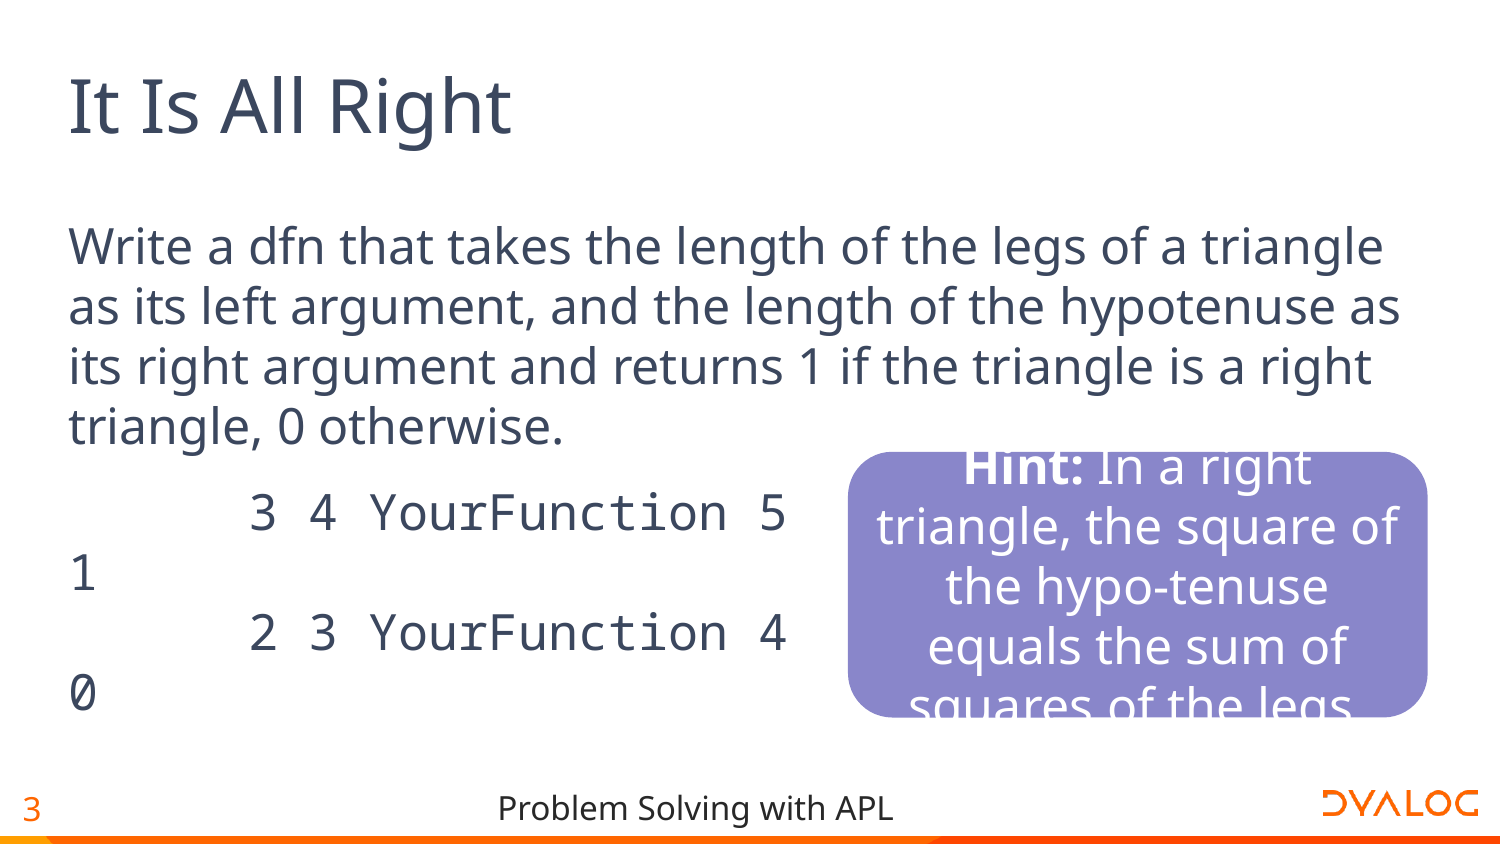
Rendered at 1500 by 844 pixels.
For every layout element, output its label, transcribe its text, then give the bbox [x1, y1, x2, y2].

picture [1323, 790, 1478, 816]
title It Is All Right [53, 43, 1129, 157]
text_box Hint: In a right triangle, the square of the hypo-tenuse equals the sum of squares of the legs. [845, 449, 1430, 720]
list Write a dfn that takes the length of the legs of a triangle as its left argument, and the length of the hypotenuse as its right argument and returns 1 if the triangle is a right triangle, 0 otherwise. 3 4 YourFunction 5 1 2 3 YourFunction 4 0 [53, 207, 1453, 740]
picture [0, 836, 1500, 844]
